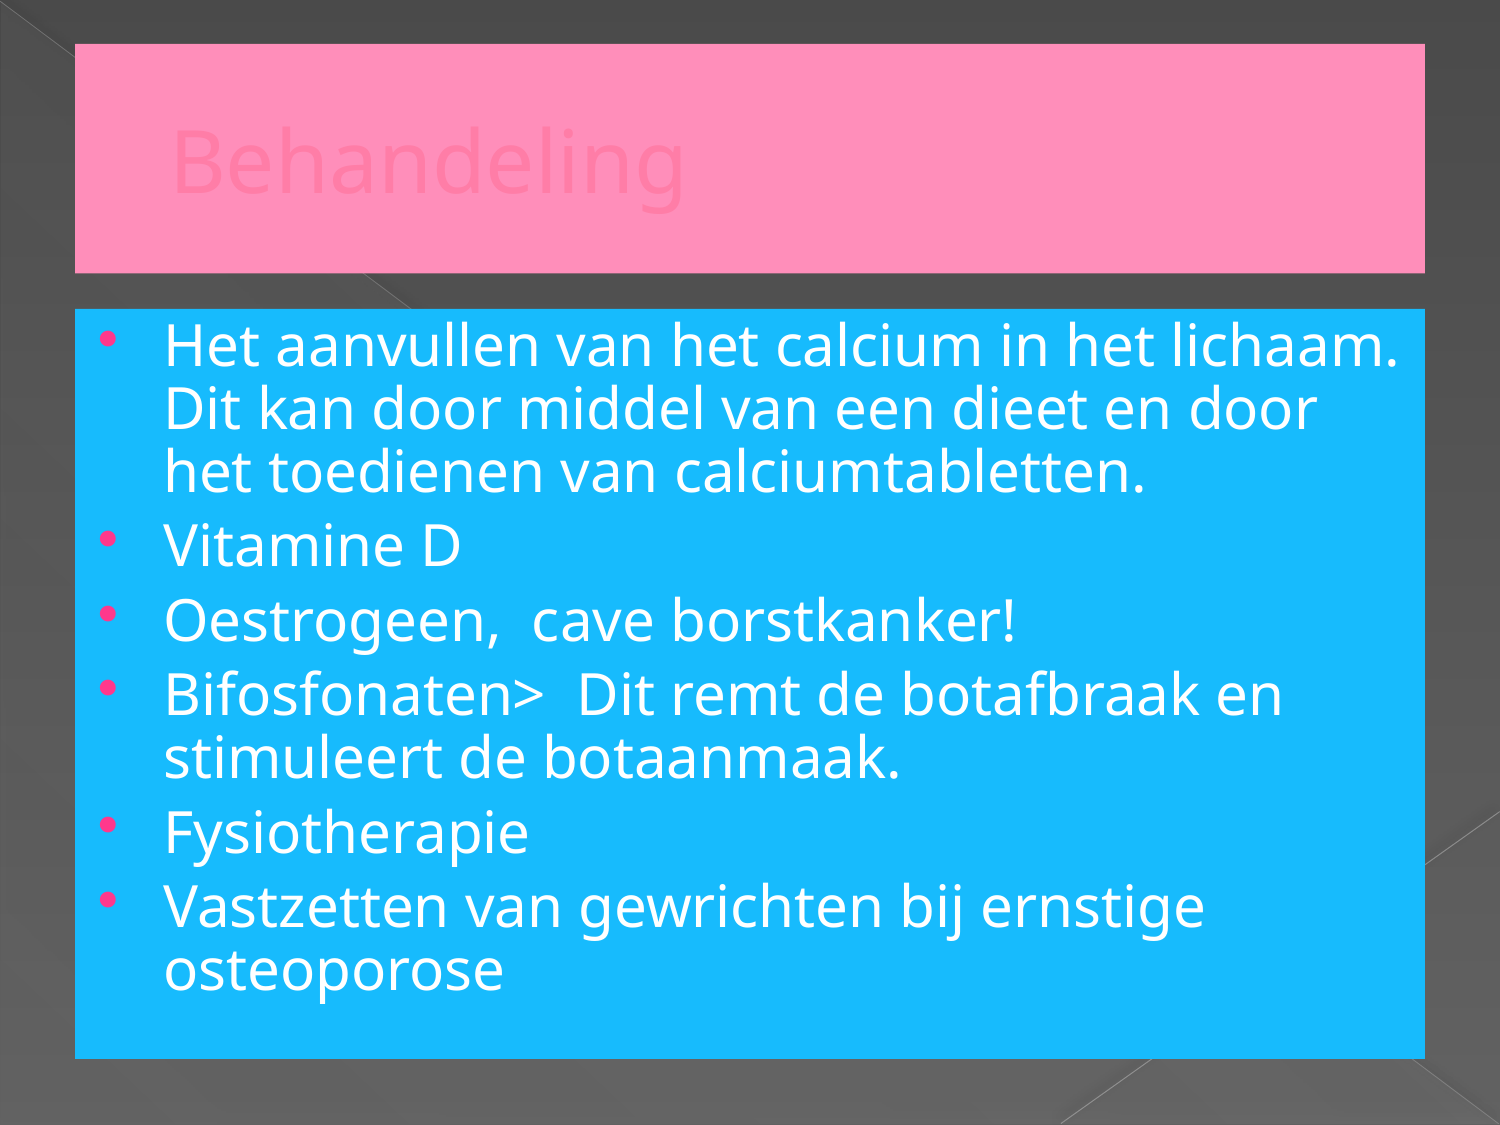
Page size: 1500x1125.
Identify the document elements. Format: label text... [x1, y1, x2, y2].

list Het aanvullen van het calcium in het lichaam. Dit kan door middel van een dieet en door het toedienen van calciumtabletten. Vitamine D Oestrogeen, cave borstkanker! Bifosfonaten> Dit remt de botafbraak en stimuleert de botaanmaak. Fysiotherapie Vastzetten van gewrichten bij ernstige osteoporose [75, 308, 1425, 1059]
title Behandeling [75, 43, 1425, 274]
